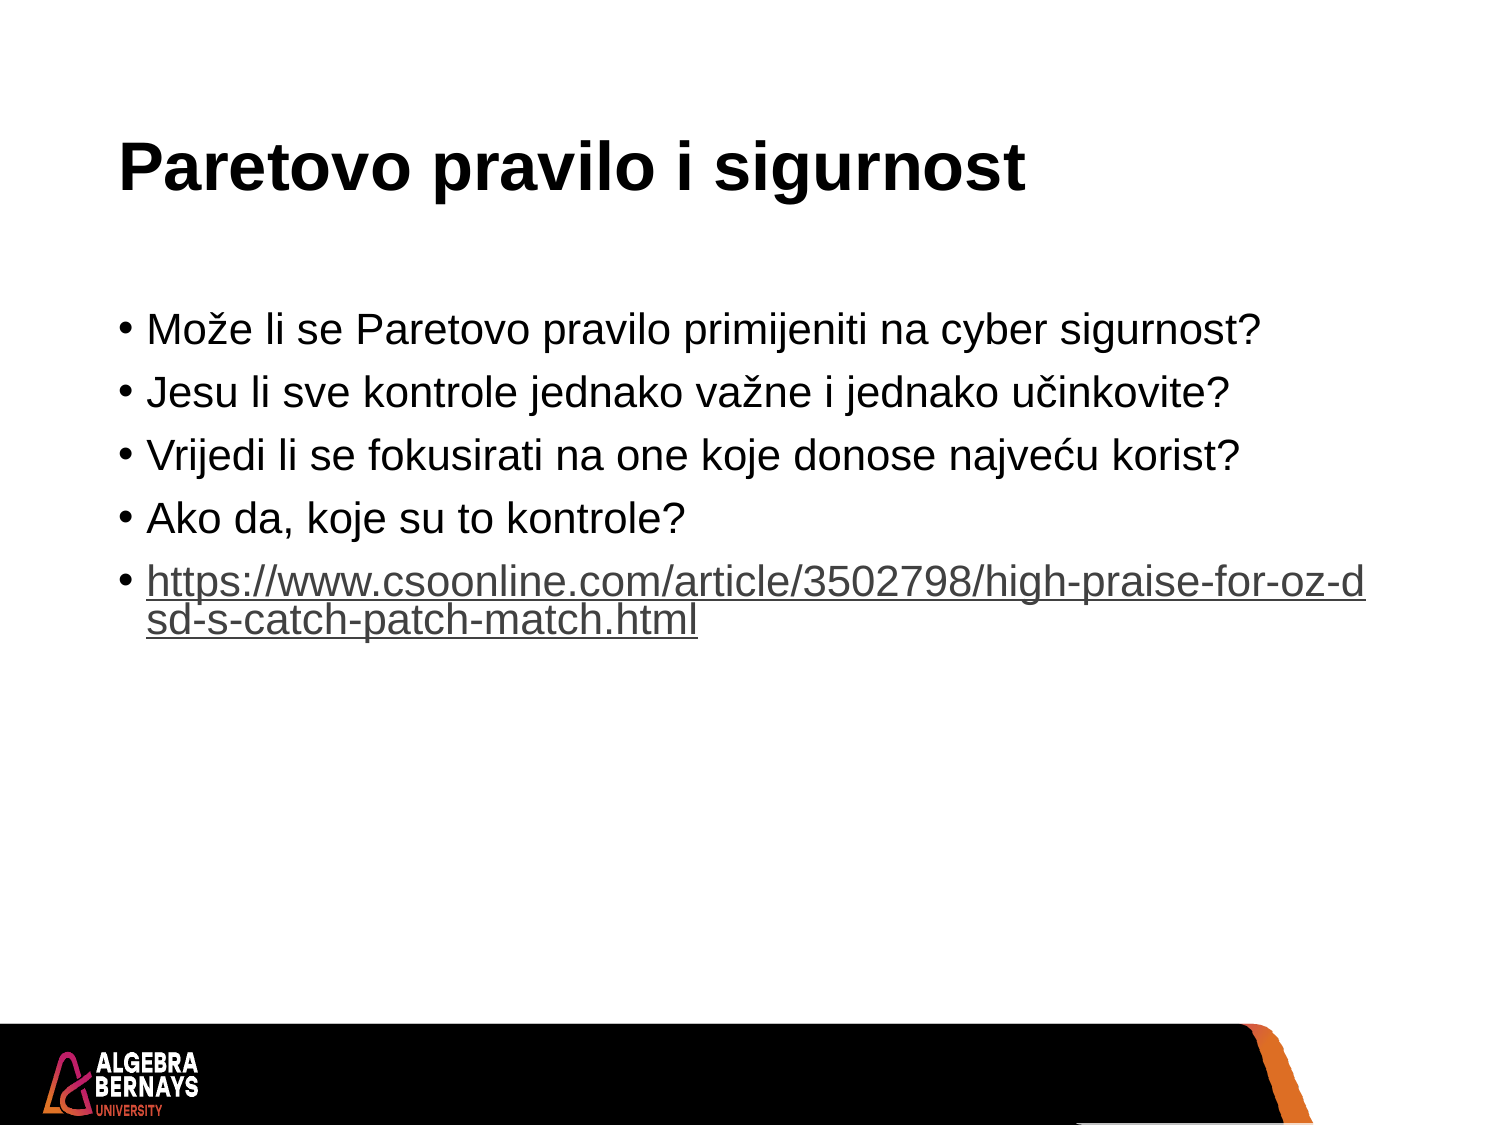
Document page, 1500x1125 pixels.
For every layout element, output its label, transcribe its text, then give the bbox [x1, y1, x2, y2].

title Paretovo pravilo i sigurnost [103, 59, 1397, 278]
list Može li se Paretovo pravilo primijeniti na cyber sigurnost? Jesu li sve kontrole jednako važne i jednako učinkovite? Vrijedi li se fokusirati na one koje donose najveću korist? Ako da, koje su to kontrole? https://www.csoonline.com/article/3502798/high-praise-for-oz-dsd-s-catch-patch-match.html [103, 299, 1397, 1014]
picture [0, 1023, 1468, 1125]
